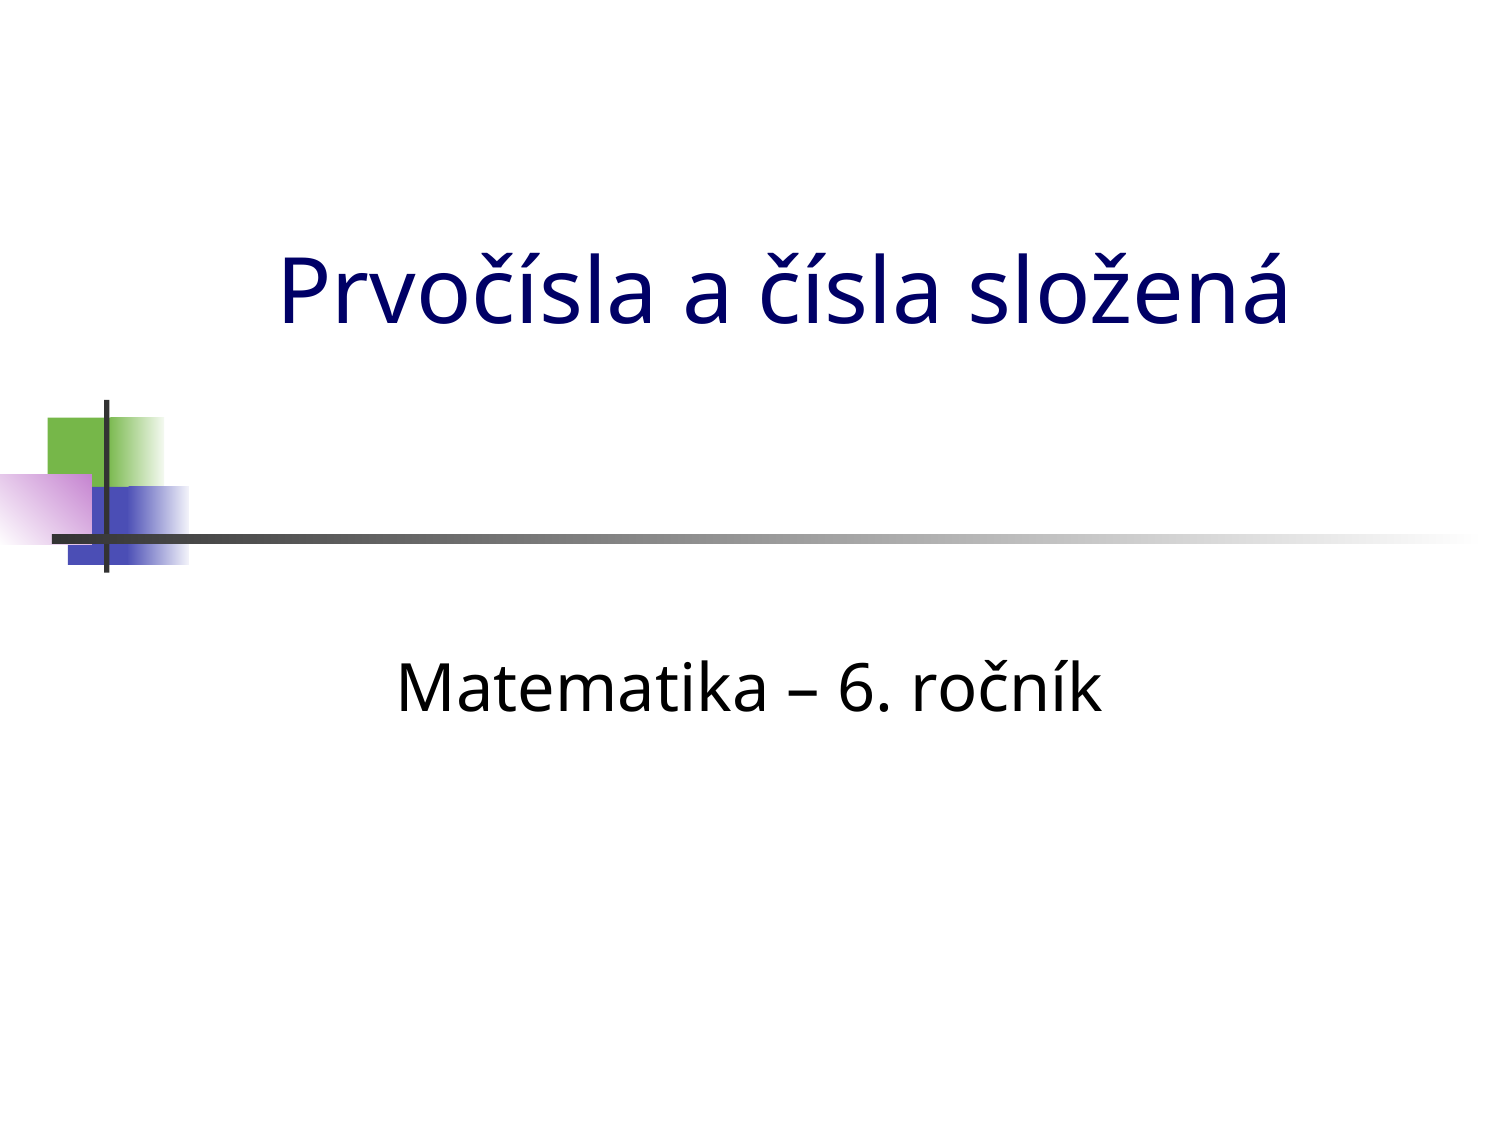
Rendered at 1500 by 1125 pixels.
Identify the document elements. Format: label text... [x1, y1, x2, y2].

title Prvočísla a čísla složená [147, 207, 1423, 350]
subtitle Matematika – 6. ročník [224, 637, 1276, 926]
